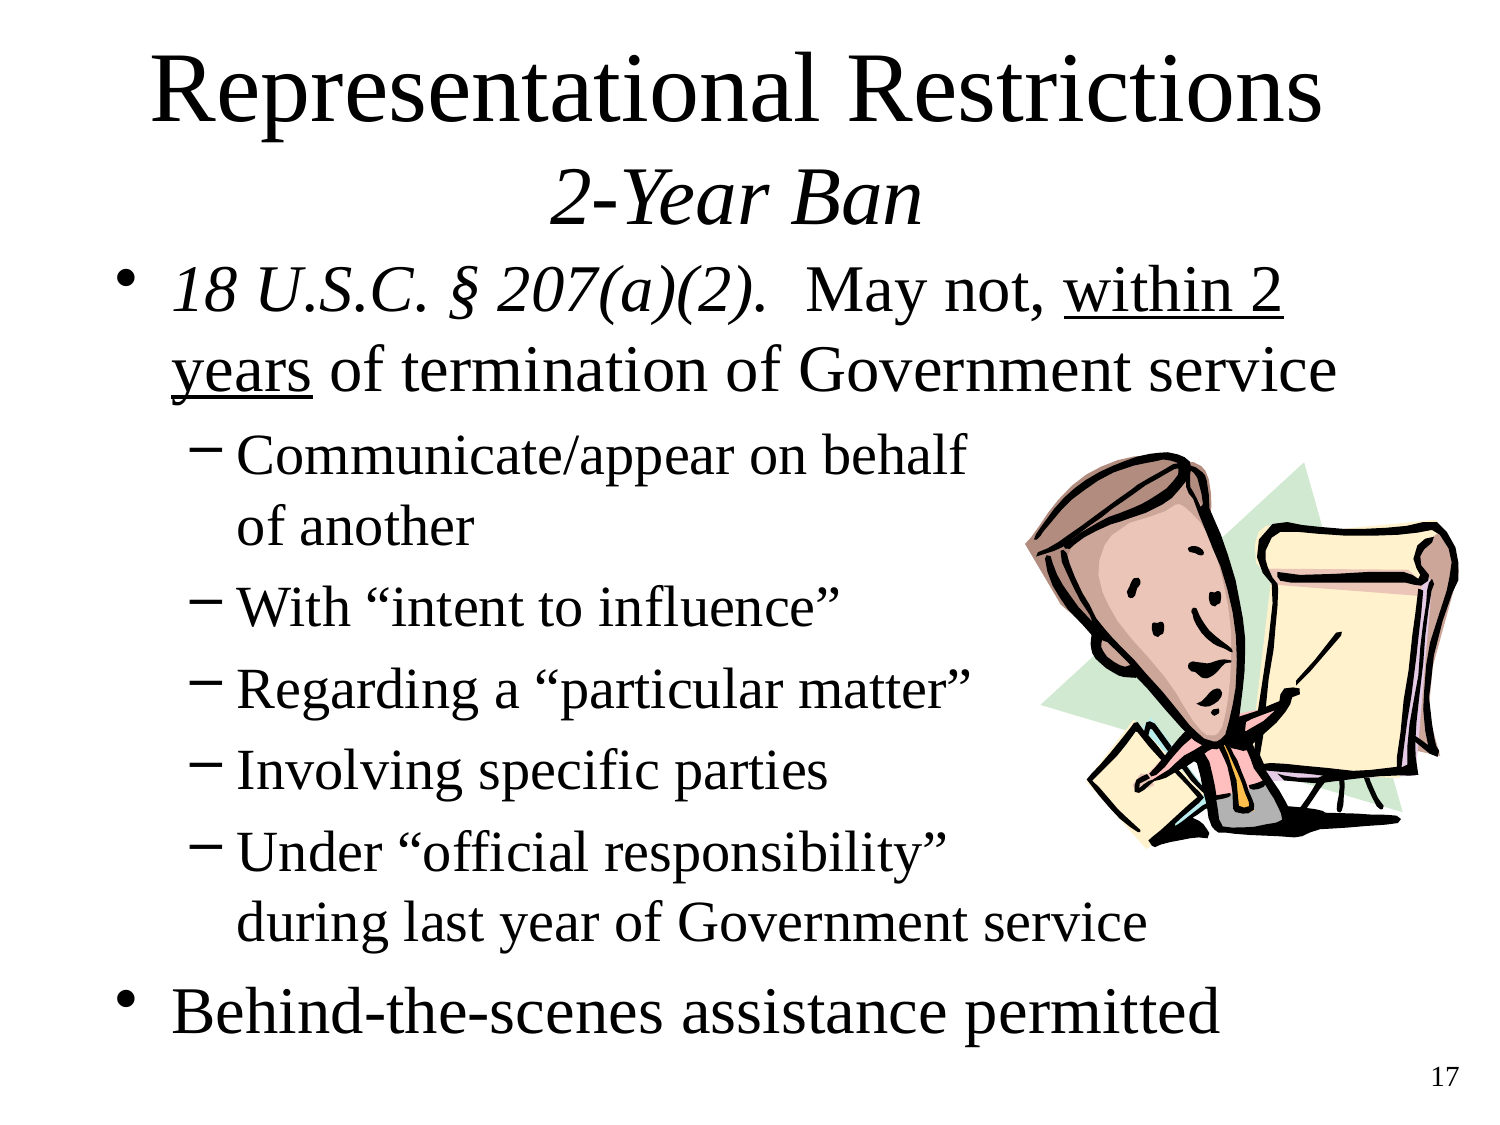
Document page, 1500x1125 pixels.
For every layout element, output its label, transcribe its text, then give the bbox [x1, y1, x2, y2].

list 18 U.S.C. § 207(a)(2). May not, within 2 years of termination of Government service Communicate/appear on behalf of another With “intent to influence” Regarding a “particular matter” Involving specific parties Under “official responsibility” during last year of Government service Behind-the-scenes assistance permitted [99, 237, 1375, 913]
slide_number 17 [1162, 1037, 1476, 1113]
title Representational Restrictions 2-Year Ban [99, 37, 1375, 225]
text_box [1024, 449, 1463, 854]
